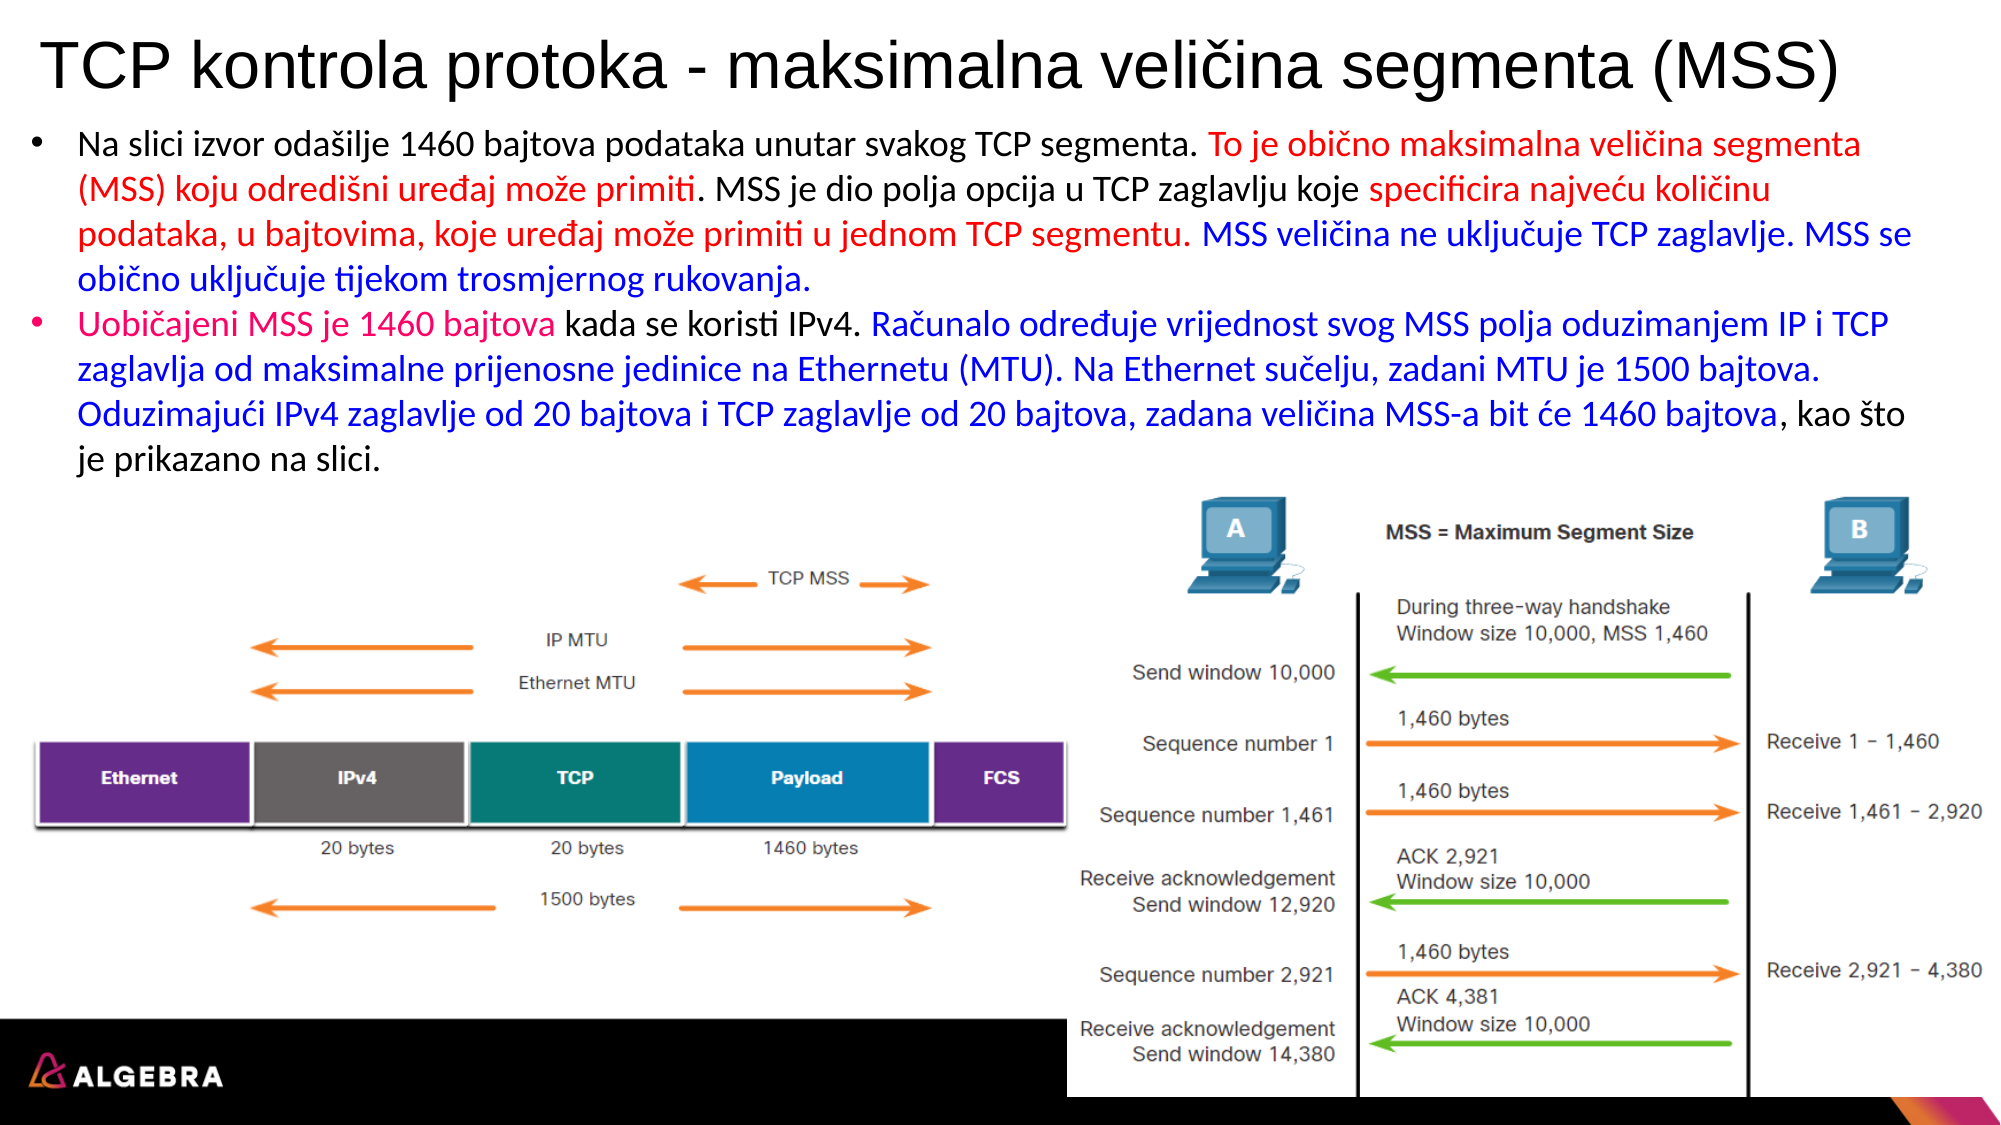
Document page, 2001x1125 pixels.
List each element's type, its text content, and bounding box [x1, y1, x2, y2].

picture [0, 0, 2001, 1125]
title TCP kontrola protoka - maksimalna veličina segmenta (MSS) [39, 23, 1985, 200]
text_box Na slici izvor odašilje 1460 bajtova podataka unutar svakog TCP segmenta. To je obično maksimalna veličina segmenta (MSS) koju odredišni uređaj može primiti. MSS je dio polja opcija u TCP zaglavlju koje specificira najveću količinu podataka, u bajtovima, koje uređaj može primiti u jednom TCP segmentu. MSS veličina ne uključuje TCP zaglavlje. MSS se obično uključuje tijekom trosmjernog rukovanja. Uobičajeni MSS je 1460 bajtova kada se koristi IPv4. Računalo određuje vrijednost svog MSS polja oduzimanjem IP i TCP zaglavlja od maksimalne prijenosne jedinice na Ethernetu (MTU). Na Ethernet sučelju, zadani MTU je 1500 bajtova. Oduzimajući IPv4 zaglavlje od 20 bajtova i TCP zaglavlje od 20 bajtova, zadana veličina MSS-a bit će 1460 bajtova, kao što je prikazano na slici. [15, 111, 1936, 487]
